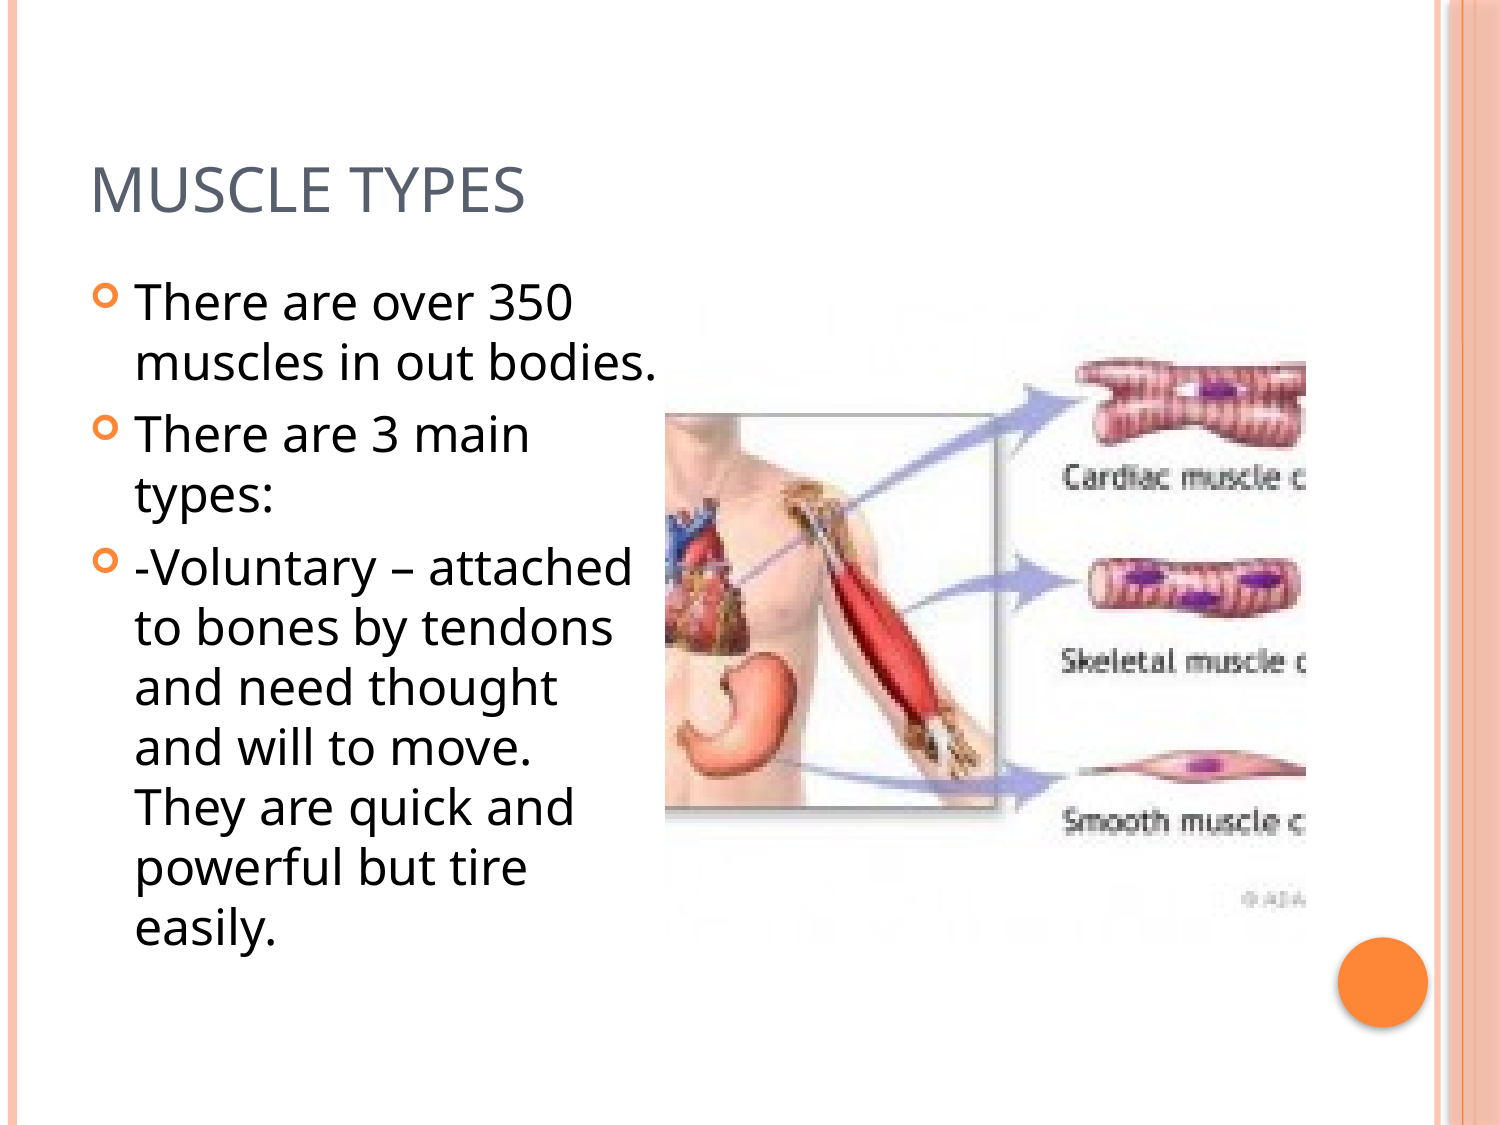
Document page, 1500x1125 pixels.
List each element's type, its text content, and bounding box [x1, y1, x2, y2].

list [665, 302, 1306, 943]
list There are over 350 muscles in out bodies. There are 3 main types: -Voluntary – attached to bones by tendons and need thought and will to move. They are quick and powerful but tire easily. [75, 262, 675, 1013]
title Muscle types [75, 45, 1300, 233]
